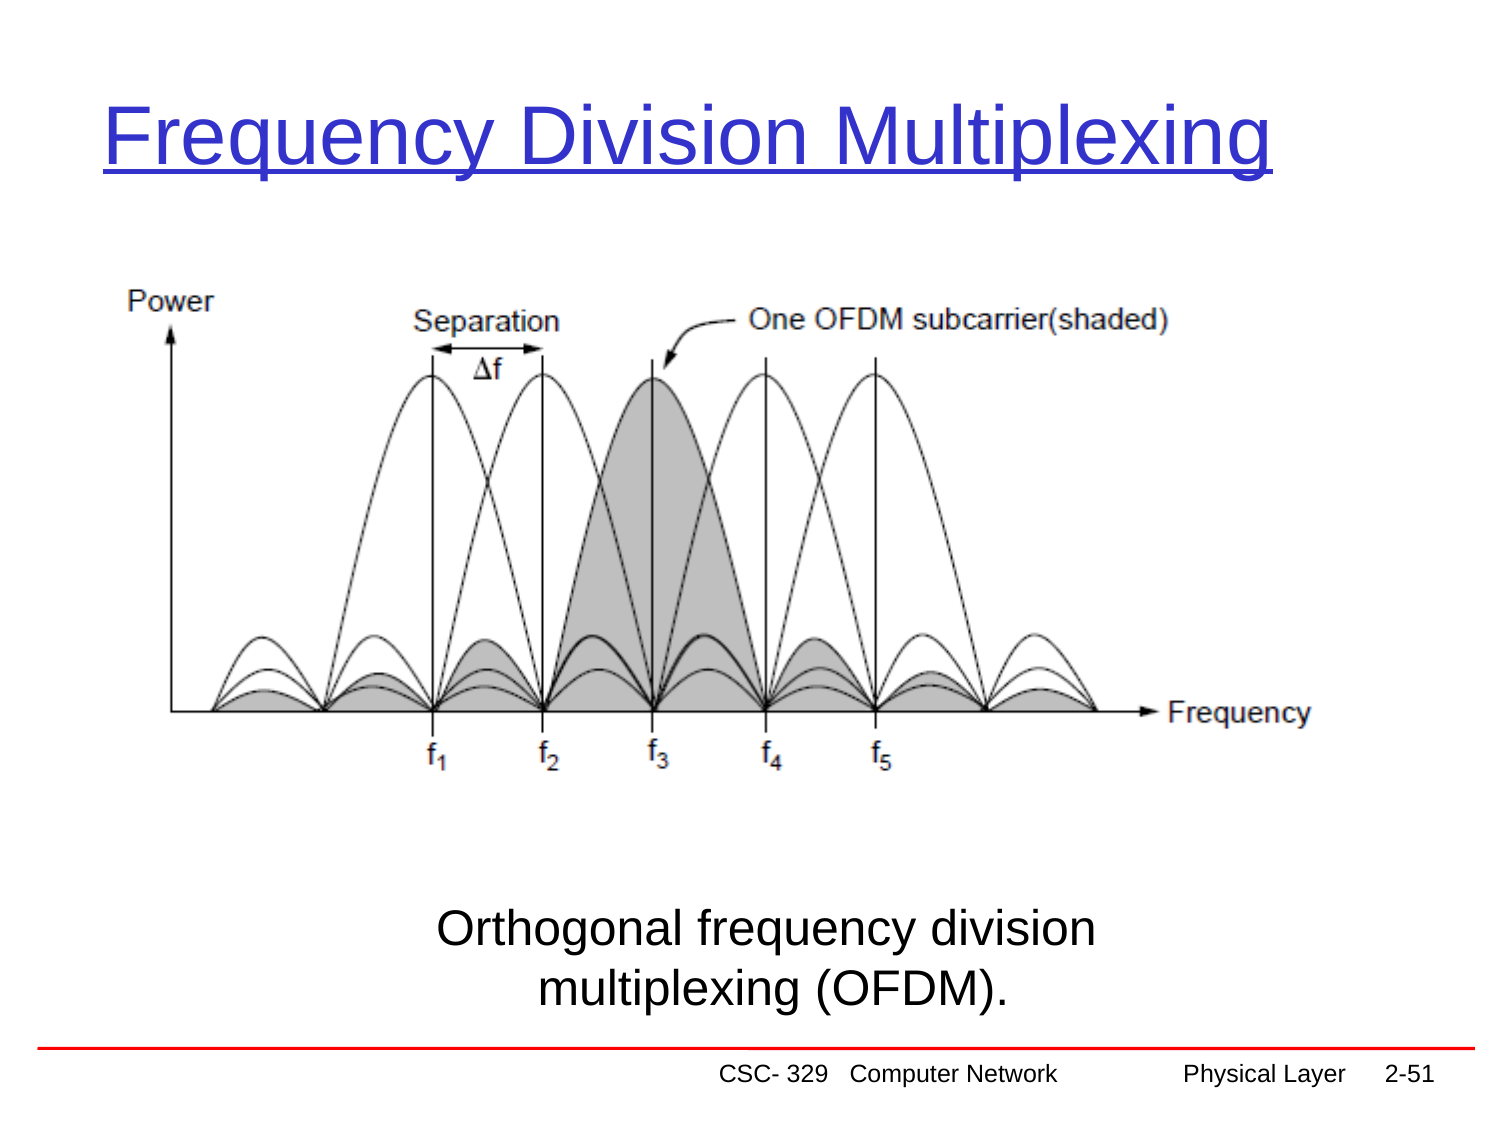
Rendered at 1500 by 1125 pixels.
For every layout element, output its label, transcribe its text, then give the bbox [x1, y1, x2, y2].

slide_number 2-51 [1338, 1049, 1451, 1125]
title Frequency Division Multiplexing [87, 37, 1363, 225]
footer CSC- 329 Computer Network Physical Layer [603, 1049, 1338, 1125]
list Orthogonal frequency division multiplexing (OFDM). [47, 887, 1500, 1025]
picture [99, 262, 1374, 803]
